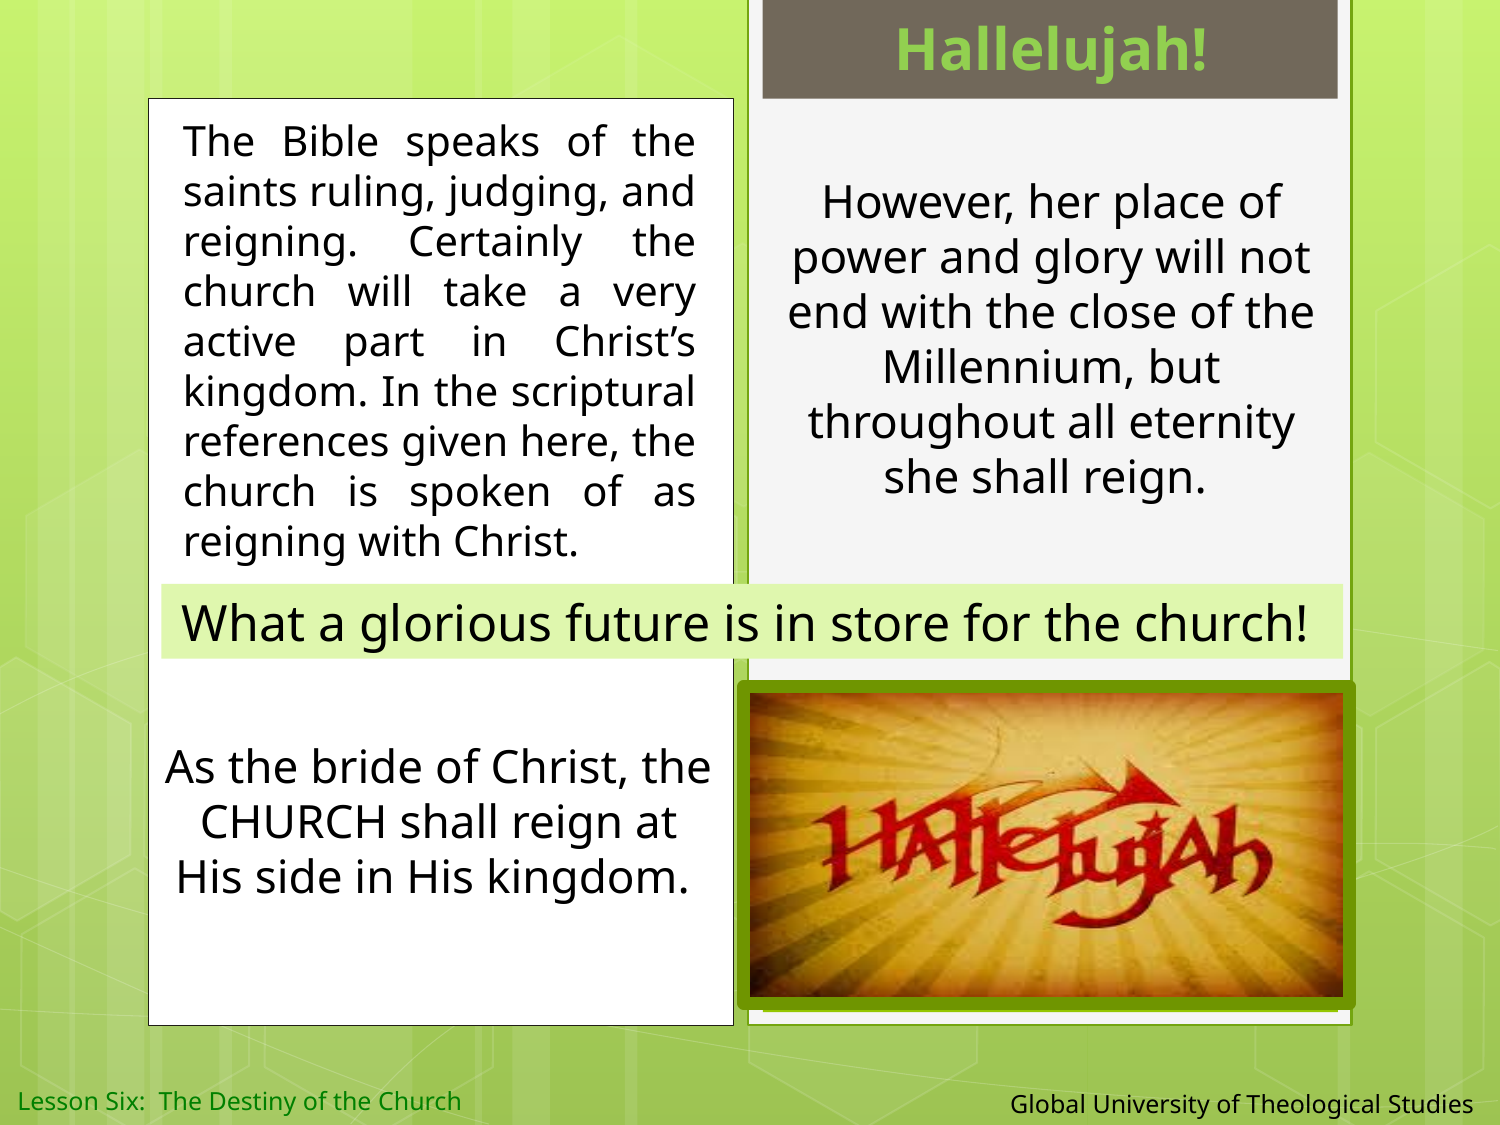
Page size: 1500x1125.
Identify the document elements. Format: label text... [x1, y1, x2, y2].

text_box However, her place of power and glory will not end with the close of the Millennium, but throughout all eternity she shall reign. [770, 165, 1332, 511]
text_box Global University of Theological Studies [996, 1073, 1500, 1117]
text_box Lesson Six: The Destiny of the Church [9, 1083, 513, 1118]
picture [749, 692, 1344, 998]
text_box What a glorious future is in store for the church! [161, 583, 1344, 659]
text_box As the bride of Christ, the CHURCH shall reign at His side in His kingdom. [150, 730, 728, 910]
text_box Hallelujah! [770, 4, 1333, 90]
text_box The Bible speaks of the saints ruling, judging, and reigning. Certainly the church will take a very active part in Christ’s kingdom. In the scriptural references given here, the church is spoken of as reigning with Christ. [168, 107, 712, 573]
